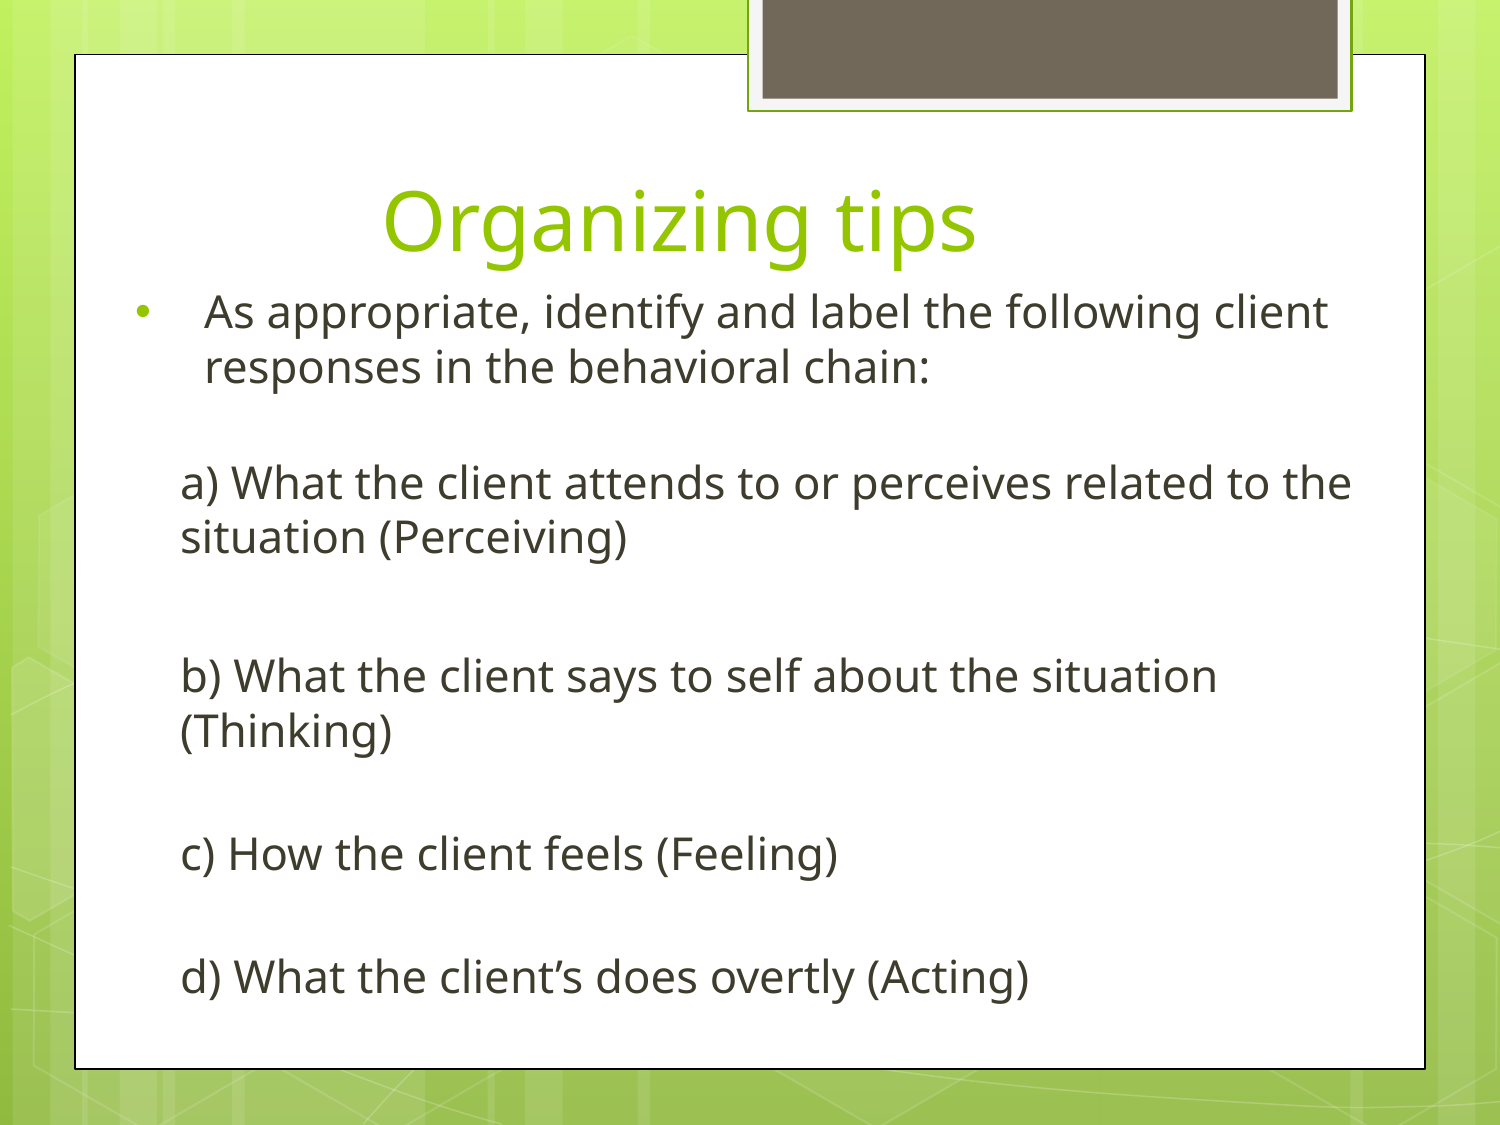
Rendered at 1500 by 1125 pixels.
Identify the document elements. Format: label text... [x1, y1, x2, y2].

title Organizing tips [366, 136, 1042, 276]
list As appropriate, identify and label the following client responses in the behavioral chain: a) What the client attends to or perceives related to the situation (Perceiving) b) What the client says to self about the situation (Thinking) c) How the client feels (Feeling) d) What the client’s does overtly (Acting) [110, 276, 1407, 1014]
